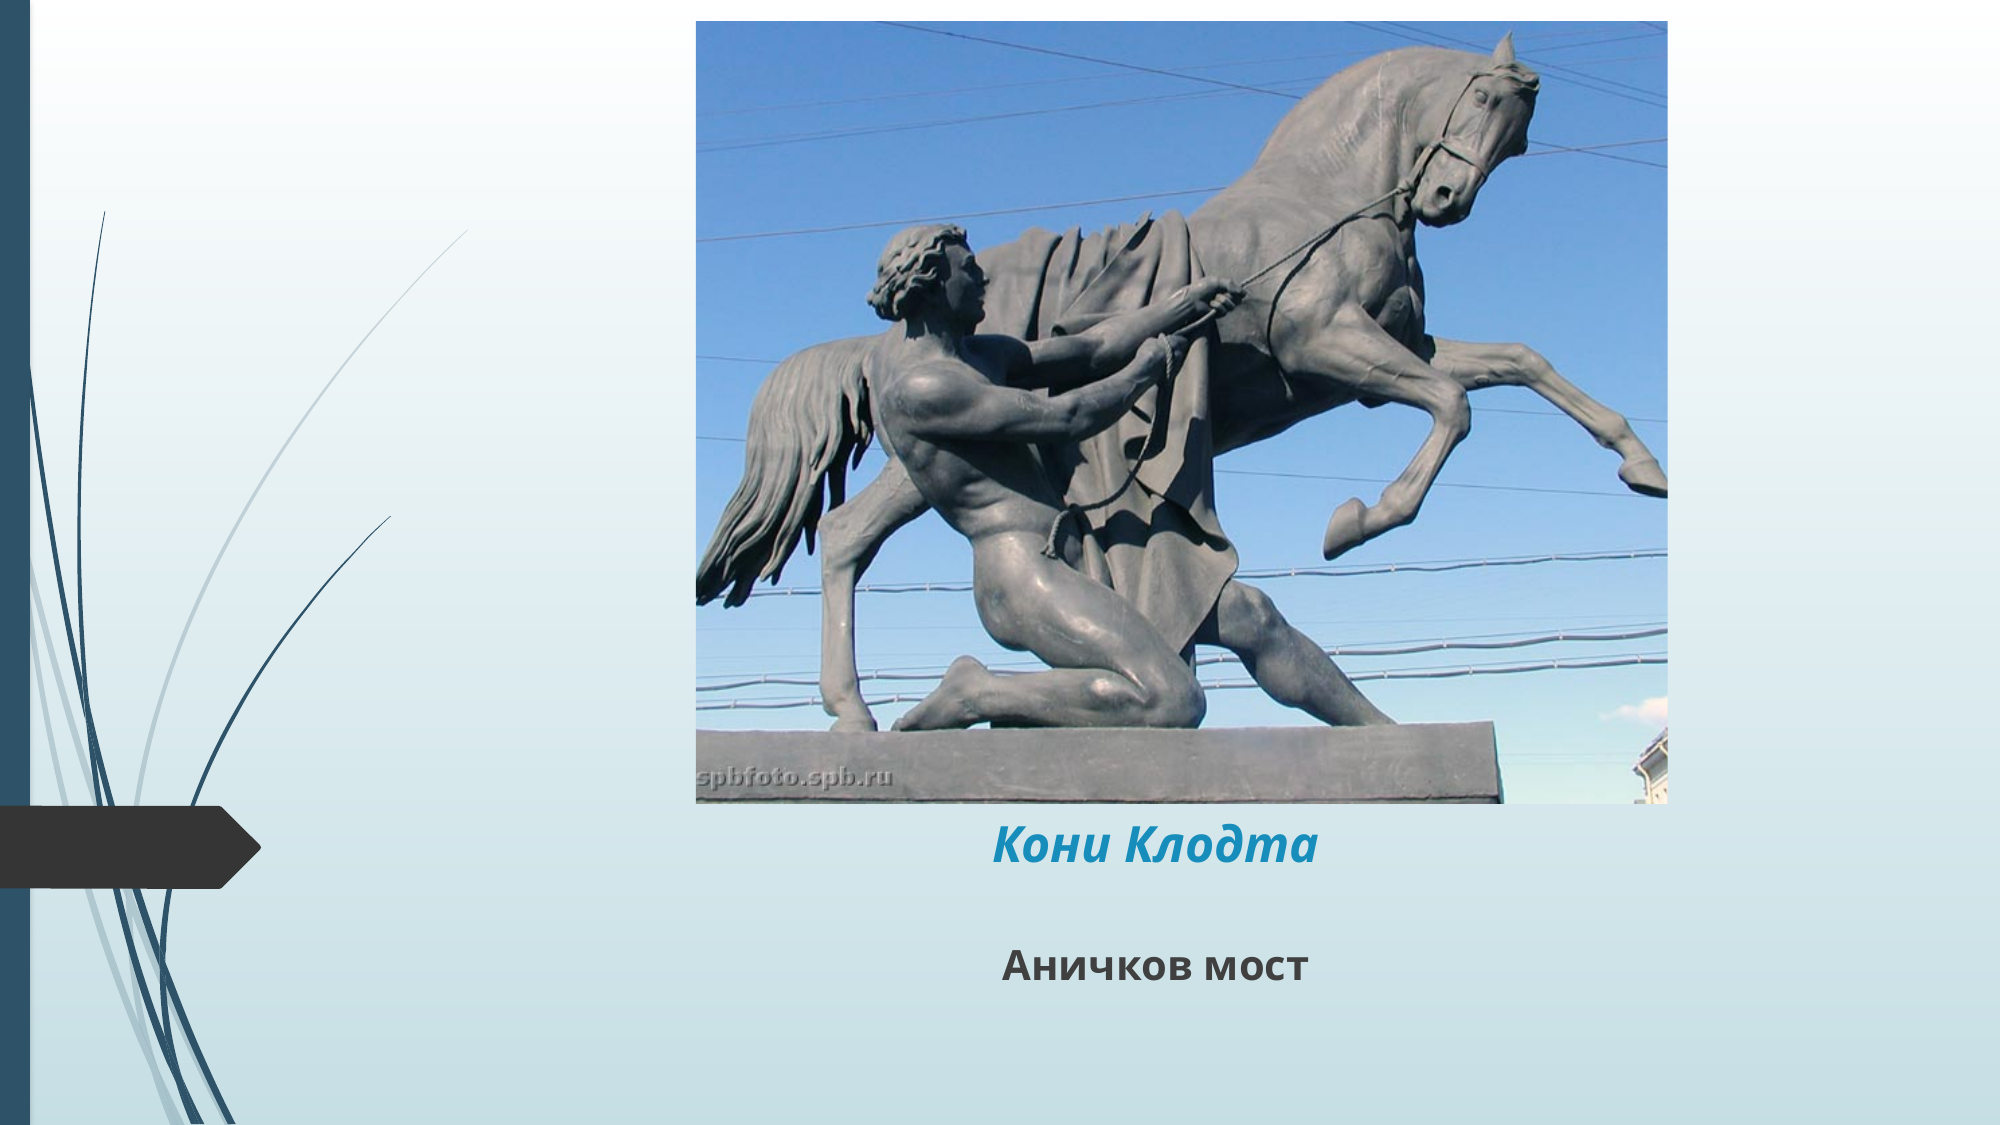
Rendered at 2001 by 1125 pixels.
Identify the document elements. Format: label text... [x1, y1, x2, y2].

picture [695, 20, 1668, 805]
title Кони Клодта [424, 787, 1888, 881]
list Аничков мост [424, 931, 1888, 1029]
